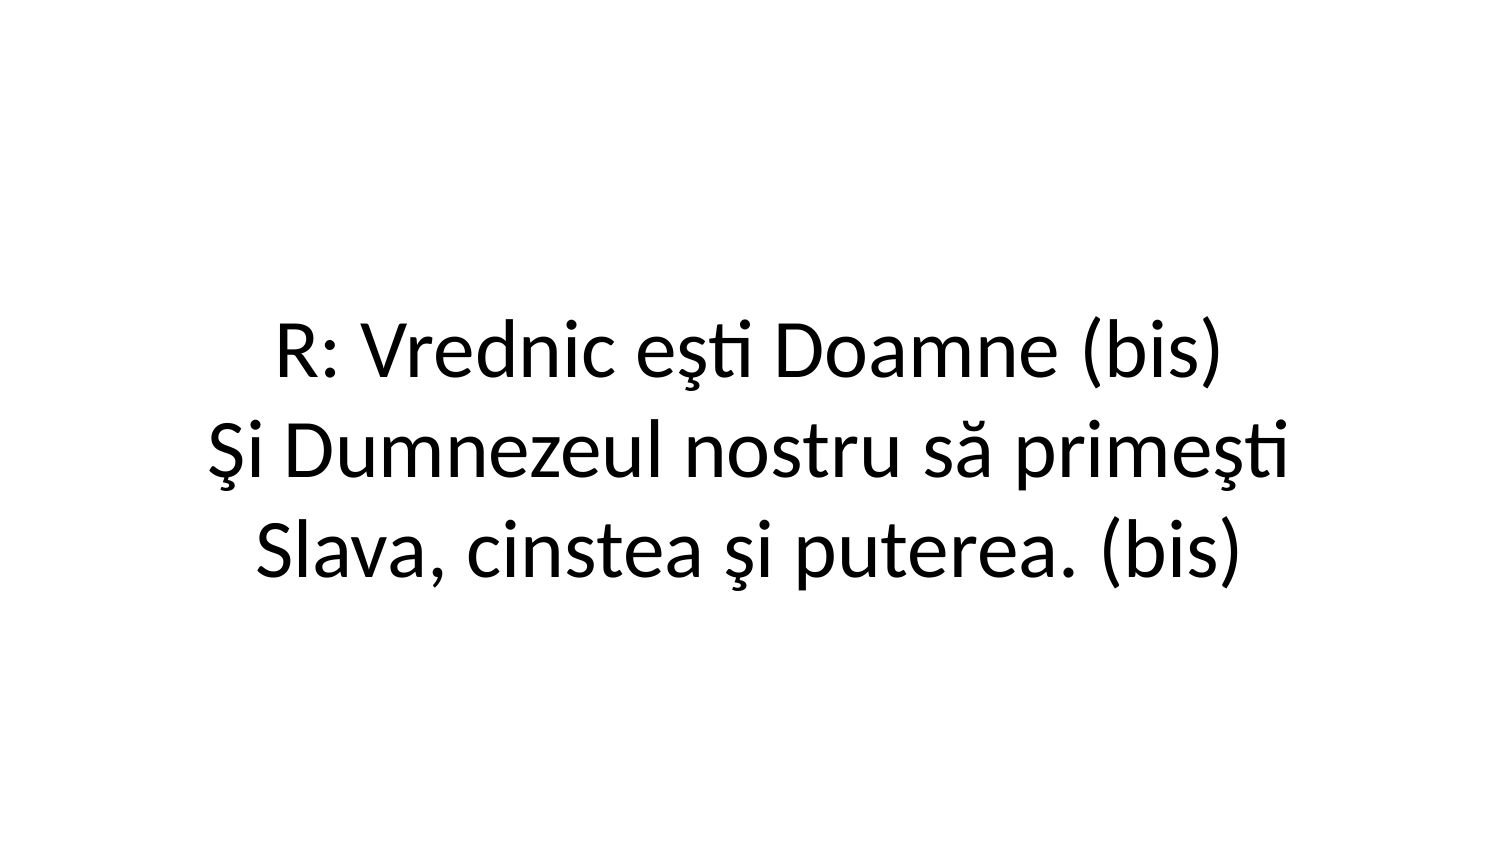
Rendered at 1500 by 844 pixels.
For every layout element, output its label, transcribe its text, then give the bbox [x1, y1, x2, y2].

text_box R: Vrednic eşti Doamne (bis) Şi Dumnezeul nostru să primeşti Slava, cinstea şi puterea. (bis) [193, 242, 1307, 602]
